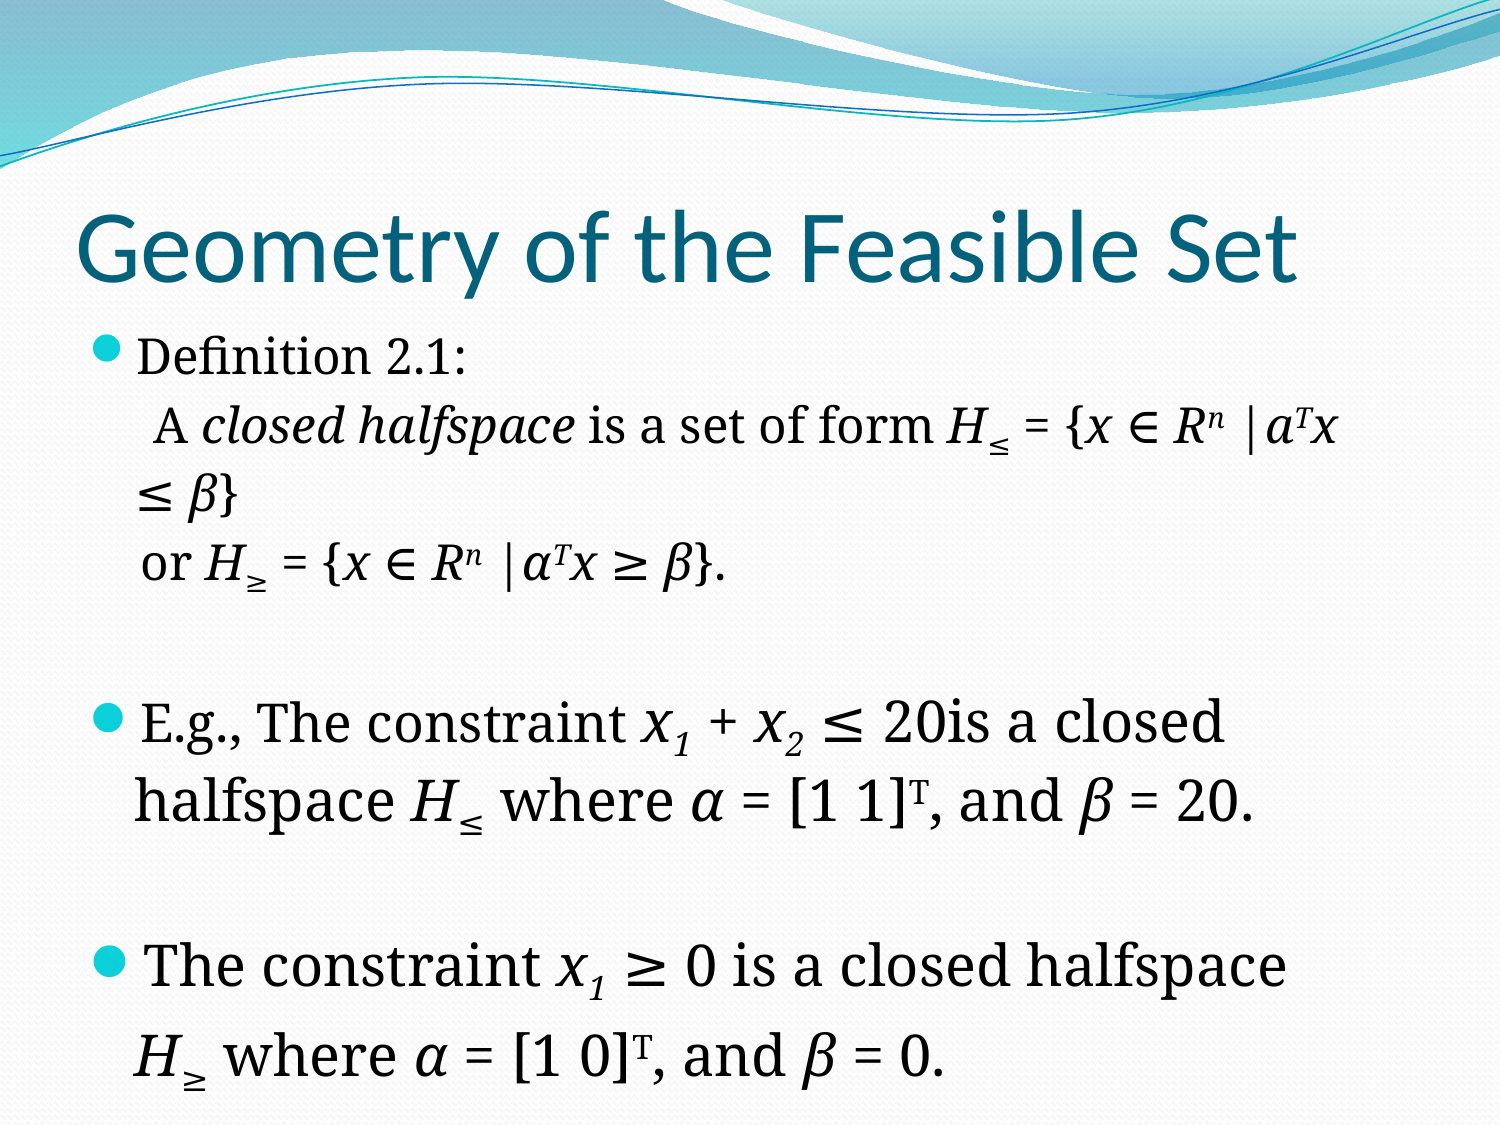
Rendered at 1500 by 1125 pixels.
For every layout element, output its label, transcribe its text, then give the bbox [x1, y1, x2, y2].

title Geometry of the Feasible Set [75, 115, 1425, 303]
list Definition 2.1: A closed halfspace is a set of form H≤ = {x ∈ Rn |aTx ≤ β} or H≥ = {x ∈ Rn |αTx ≥ β}. E.g., The constraint x1 + x2 ≤ 20is a closed halfspace H≤ where α = [1 1]T, and β = 20. The constraint x1 ≥ 0 is a closed halfspace H≥ where α = [1 0]T, and β = 0. [75, 317, 1386, 1109]
